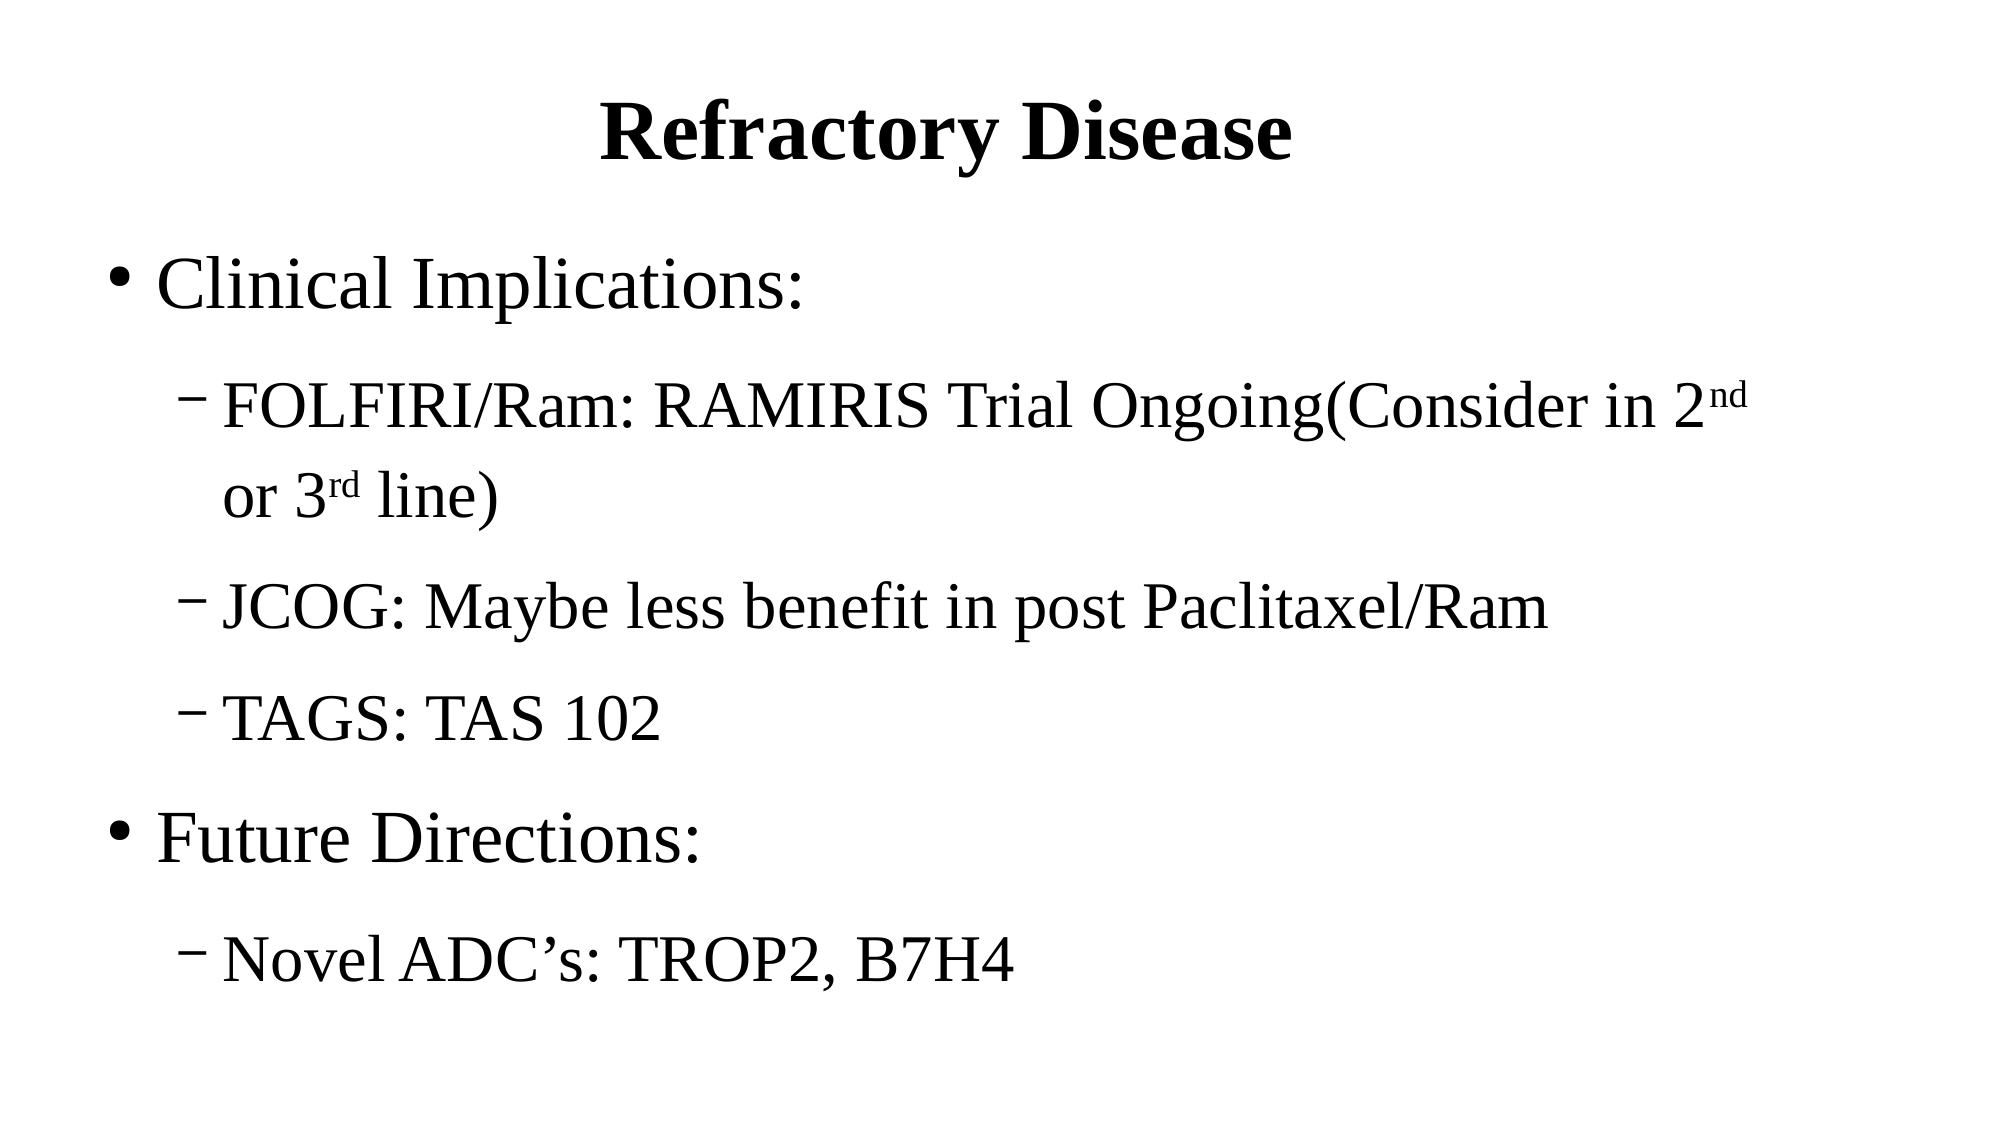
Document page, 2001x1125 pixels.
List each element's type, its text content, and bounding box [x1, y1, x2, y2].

list Clinical Implications: FOLFIRI/Ram: RAMIRIS Trial Ongoing(Consider in 2nd or 3rd line) JCOG: Maybe less benefit in post Paclitaxel/Ram TAGS: TAS 102 Future Directions: Novel ADC’s: TROP2, B7H4 [90, 222, 1790, 1025]
title Refractory Disease [222, 47, 1672, 191]
